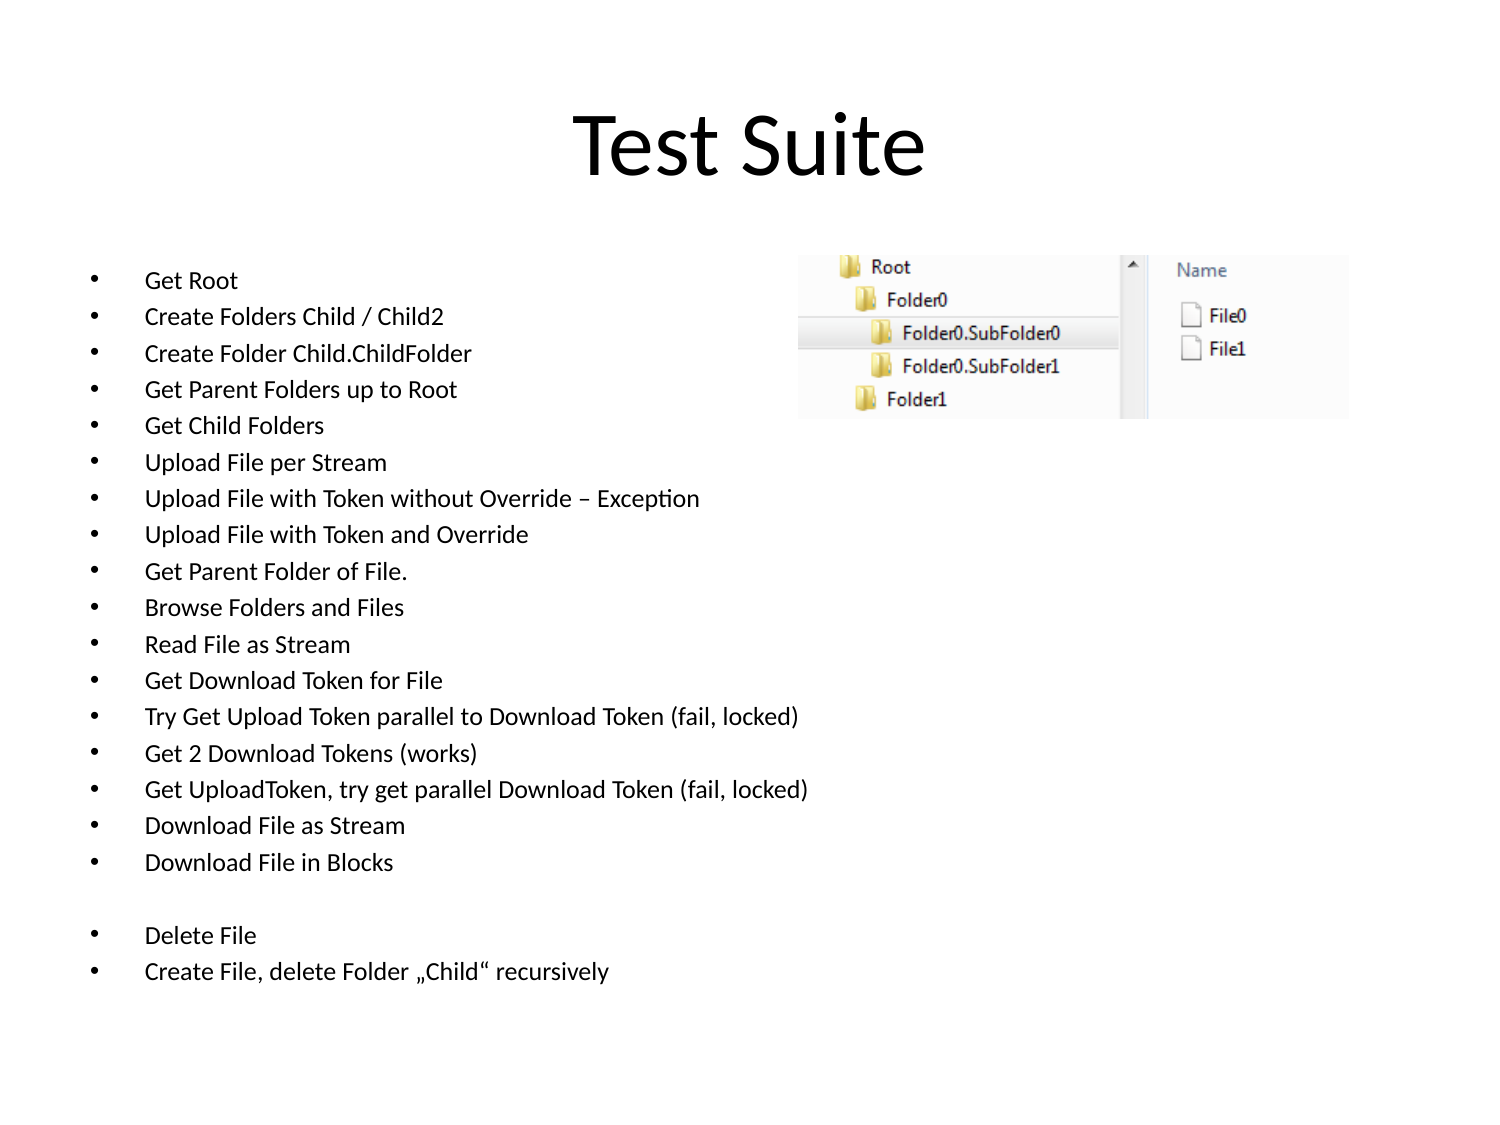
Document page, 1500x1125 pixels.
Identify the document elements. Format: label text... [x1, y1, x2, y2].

list Get Root Create Folders Child / Child2 Create Folder Child.ChildFolder Get Parent Folders up to Root Get Child Folders Upload File per Stream Upload File with Token without Override – Exception Upload File with Token and Override Get Parent Folder of File. Browse Folders and Files Read File as Stream Get Download Token for File Try Get Upload Token parallel to Download Token (fail, locked) Get 2 Download Tokens (works) Get UploadToken, try get parallel Download Token (fail, locked) Download File as Stream Download File in Blocks Delete File Create File, delete Folder „Child“ recursively [75, 255, 1425, 1005]
picture [798, 255, 1350, 419]
title Test Suite [75, 45, 1425, 233]
